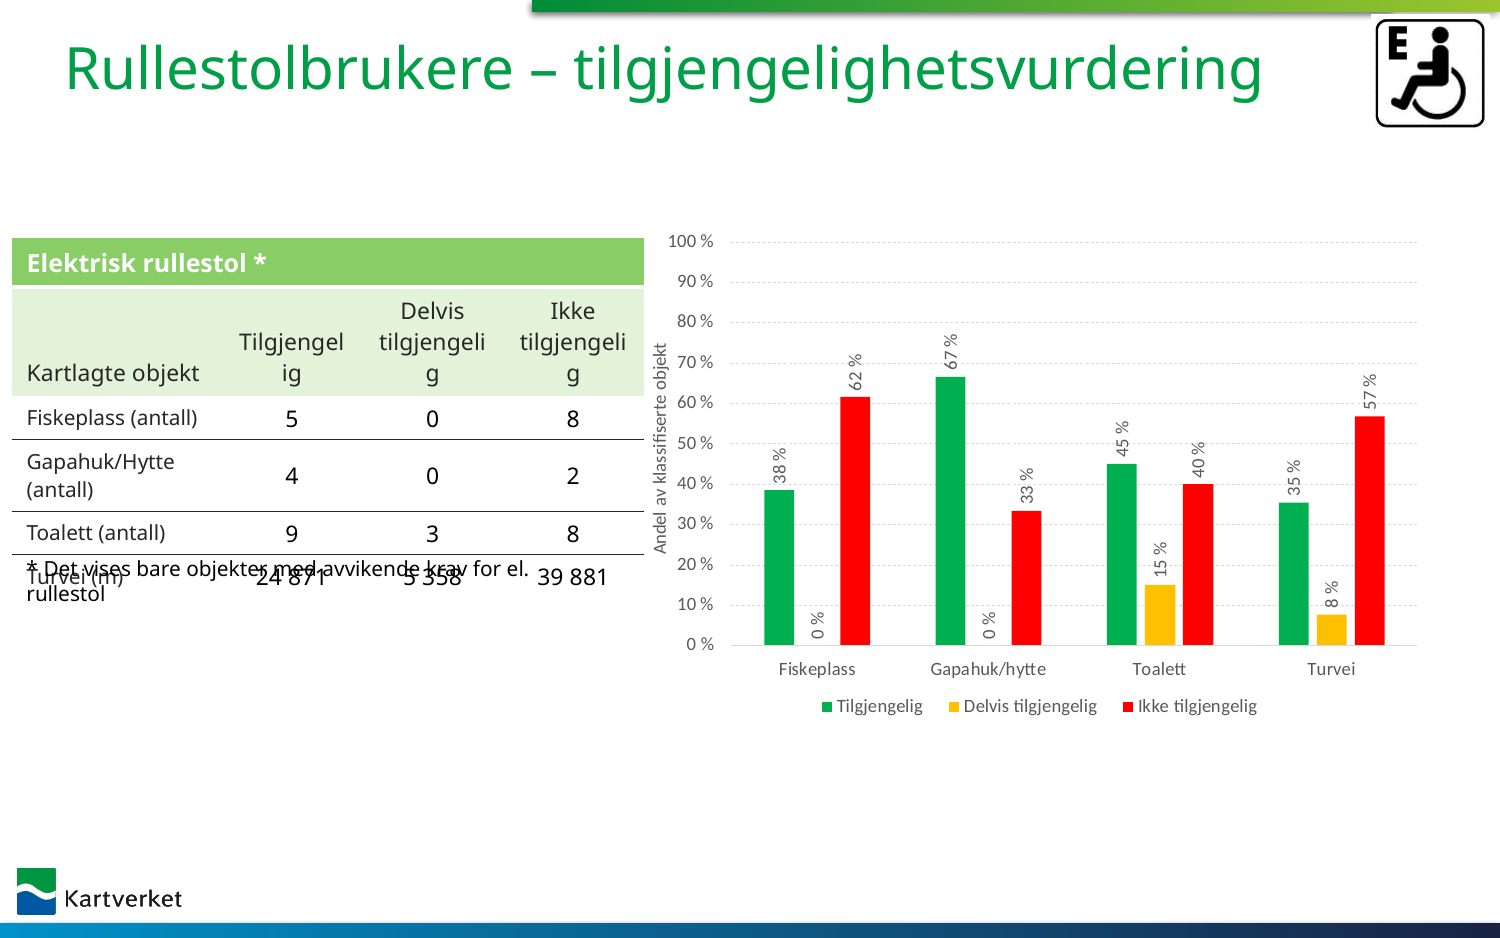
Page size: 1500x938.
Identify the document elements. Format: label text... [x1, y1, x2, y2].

table_cell 4 [222, 440, 362, 511]
table_cell 5 [222, 396, 362, 439]
text_box Rullestolbrukere – tilgjengelighetsvurdering [49, 12, 1372, 109]
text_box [1371, 13, 1491, 133]
table_cell Kartlagte objekt [12, 289, 222, 396]
table_cell 3 [362, 512, 503, 548]
table_header Elektrisk rullestol * [12, 238, 638, 285]
text_box * Det vises bare objekter med avvikende krav for el. rullestol [11, 548, 597, 613]
table_cell Toalett (antall) [12, 512, 222, 548]
picture [643, 218, 1428, 728]
table_cell Delvis tilgjengelig [362, 289, 503, 396]
table_cell 0 [362, 440, 503, 511]
table_cell Gapahuk/Hytte (antall) [12, 440, 222, 511]
table_cell Ikke tilgjengelig [503, 289, 638, 396]
table_cell 9 [222, 512, 362, 548]
table_cell Fiskeplass (antall) [12, 396, 222, 439]
table_cell 39 881 [597, 555, 638, 598]
table_cell 0 [362, 396, 503, 439]
table_cell 8 [503, 512, 638, 554]
table_cell 8 [503, 396, 638, 439]
table_cell 2 [503, 440, 638, 511]
table_cell Tilgjengelig [222, 289, 362, 396]
